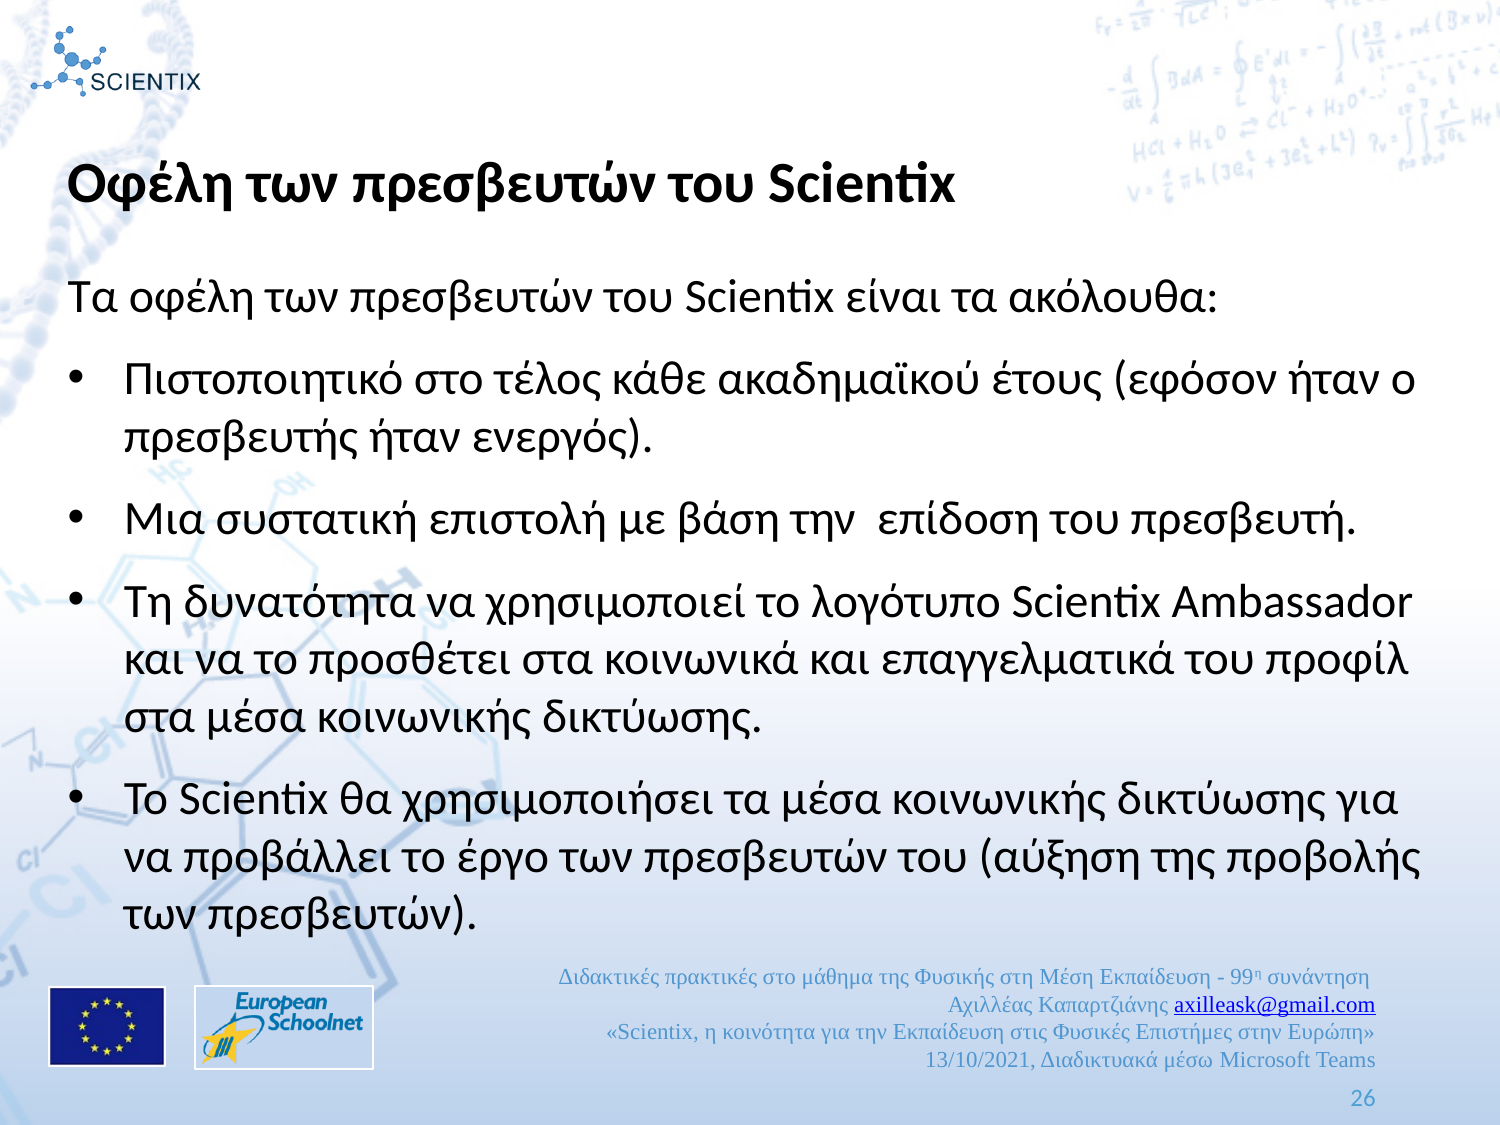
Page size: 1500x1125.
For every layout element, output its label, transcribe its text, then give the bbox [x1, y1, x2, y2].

picture [0, 0, 1500, 1125]
text_box Οφέλη των πρεσβευτών του Scientix Τα οφέλη των πρεσβευτών του Scientix είναι τα ακόλουθα: Πιστοποιητικό στο τέλος κάθε ακαδημαϊκού έτους (εφόσον ήταν ο πρεσβευτής ήταν ενεργός). Μια συστατική επιστολή με βάση την επίδοση του πρεσβευτή. Τη δυνατότητα να χρησιμοποιεί το λογότυπο Scientix Ambassador και να το προσθέτει στα κοινωνικά και επαγγελματικά του προφίλ στα μέσα κοινωνικής δικτύωσης. Το Scientix θα χρησιμοποιήσει τα μέσα κοινωνικής δικτύωσης για να προβάλλει το έργο των πρεσβευτών του (αύξηση της προβολής των πρεσβευτών). [52, 137, 1439, 947]
